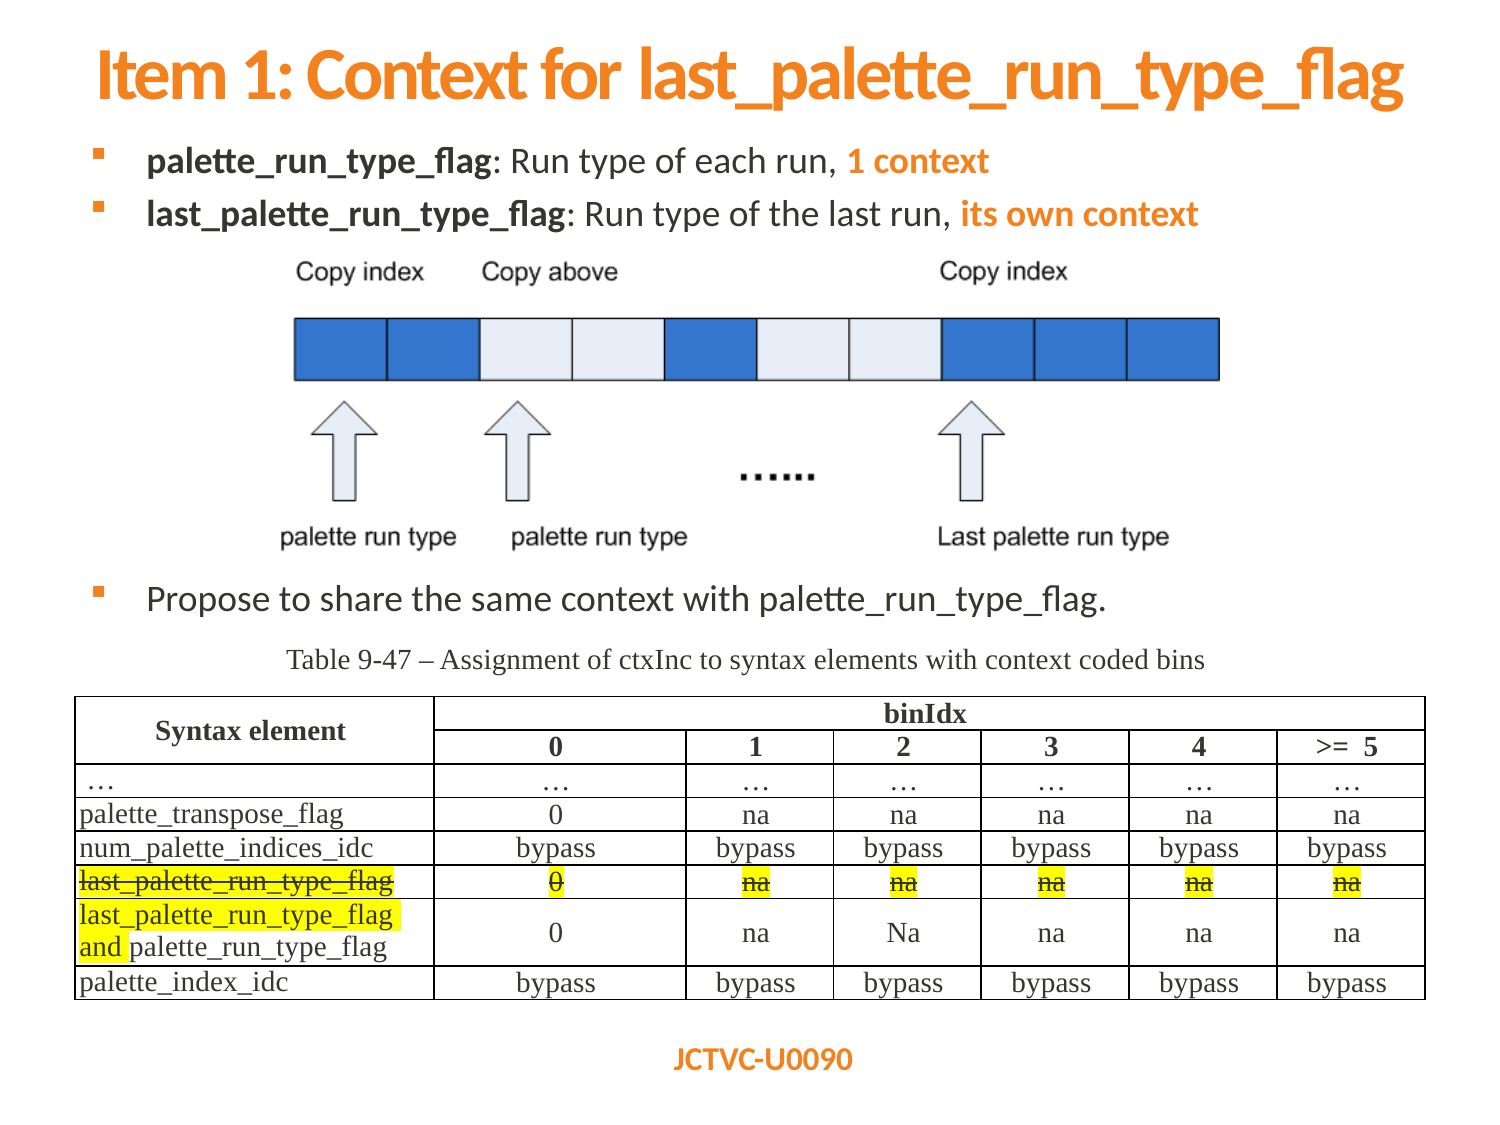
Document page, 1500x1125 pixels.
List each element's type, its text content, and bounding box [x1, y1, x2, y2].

table_cell … [435, 765, 685, 797]
table_cell … [76, 765, 433, 797]
table_cell na [1278, 798, 1424, 830]
table_cell na [834, 798, 980, 830]
table_cell Syntax element [76, 697, 433, 763]
table_cell na [1130, 866, 1276, 898]
table_cell 1 [687, 731, 833, 763]
table_cell na [1130, 899, 1276, 965]
table_cell 3 [982, 731, 1128, 763]
picture [280, 253, 1220, 554]
table_cell palette_transpose_flag [76, 798, 433, 830]
table_cell bypass [834, 832, 980, 864]
table_cell binIdx [435, 697, 1424, 729]
table_cell na [982, 899, 1128, 965]
table_cell 0 [435, 899, 685, 965]
table_cell na [687, 899, 833, 965]
table_cell … [687, 765, 833, 797]
table_cell bypass [1278, 967, 1424, 999]
table_cell na [1130, 798, 1276, 830]
table_cell last_palette_run_type_flag and palette_run_type_flag [76, 899, 433, 965]
table_cell 0 [435, 798, 685, 830]
table_cell … [1130, 765, 1276, 797]
table_cell bypass [687, 967, 833, 999]
table_cell 2 [834, 731, 980, 763]
table_cell … [834, 765, 980, 797]
table_cell na [687, 866, 833, 898]
table_cell na [982, 798, 1128, 830]
table_cell na [1278, 899, 1424, 965]
table_cell bypass [982, 832, 1128, 864]
table_cell 4 [1130, 731, 1276, 763]
table_cell >= 5 [1278, 731, 1424, 763]
table_cell bypass [1130, 967, 1276, 999]
table_cell … [982, 765, 1128, 797]
table_cell bypass [687, 832, 833, 864]
table_cell bypass [435, 832, 685, 864]
table_cell 0 [435, 866, 685, 898]
list palette_run_type_flag: Run type of each run, 1 context last_palette_run_type_flag: Run type of the last run, its own context Propose to share the same context with palette_run_type_flag. [75, 128, 1452, 990]
table_cell … [1278, 765, 1424, 797]
table_cell palette_index_idc [76, 967, 433, 999]
table_cell bypass [1278, 832, 1424, 864]
table_cell na [834, 866, 980, 898]
table_cell na [687, 798, 833, 830]
table_cell na [982, 866, 1128, 898]
table_cell 0 [435, 731, 685, 763]
table_cell num_palette_indices_idc [76, 832, 433, 864]
table_cell bypass [982, 967, 1128, 999]
table_cell bypass [435, 967, 685, 999]
table_header Table 9‑47 – Assignment of ctxInc to syntax elements with context coded bins [75, 624, 1425, 696]
title Item 1: Context for last_palette_run_type_flag [75, 34, 1425, 128]
table_cell Na [834, 899, 980, 965]
table_cell bypass [834, 967, 980, 999]
table_cell last_palette_run_type_flag [76, 866, 433, 898]
table_cell na [1278, 866, 1424, 898]
table_cell bypass [1130, 832, 1276, 864]
